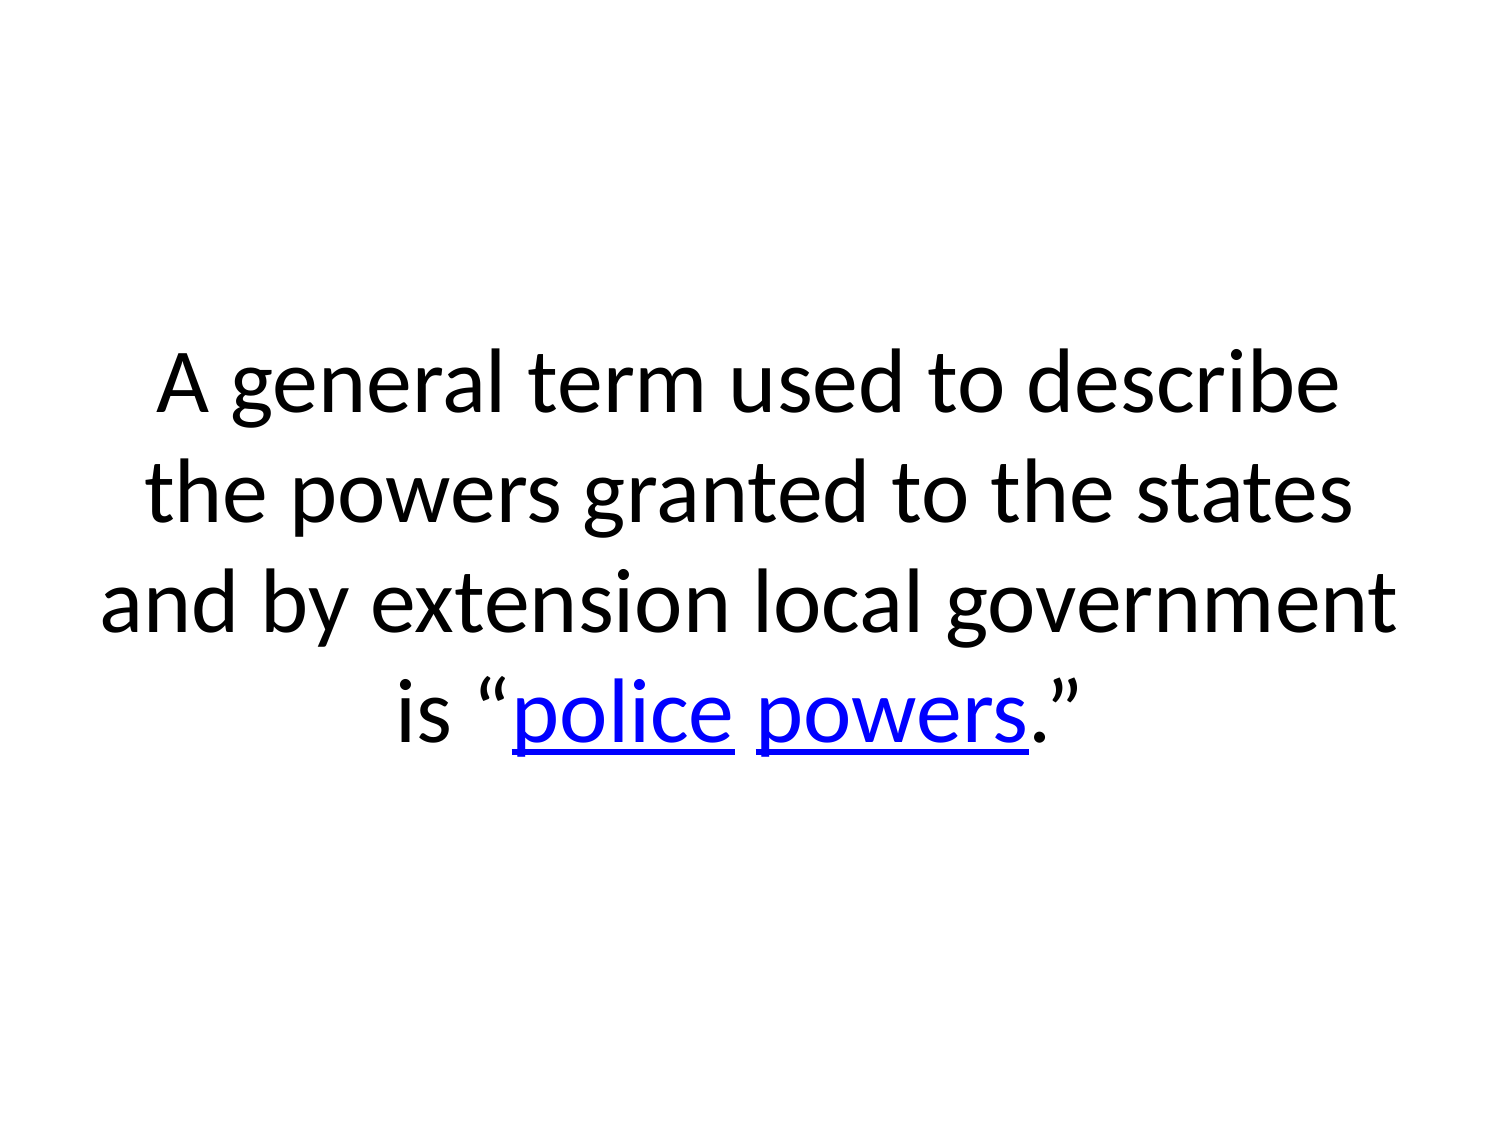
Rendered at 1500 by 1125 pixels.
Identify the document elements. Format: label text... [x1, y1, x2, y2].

title A general term used to describe the powers granted to the states and by extension local government is “police powers.” [74, 44, 1426, 1038]
